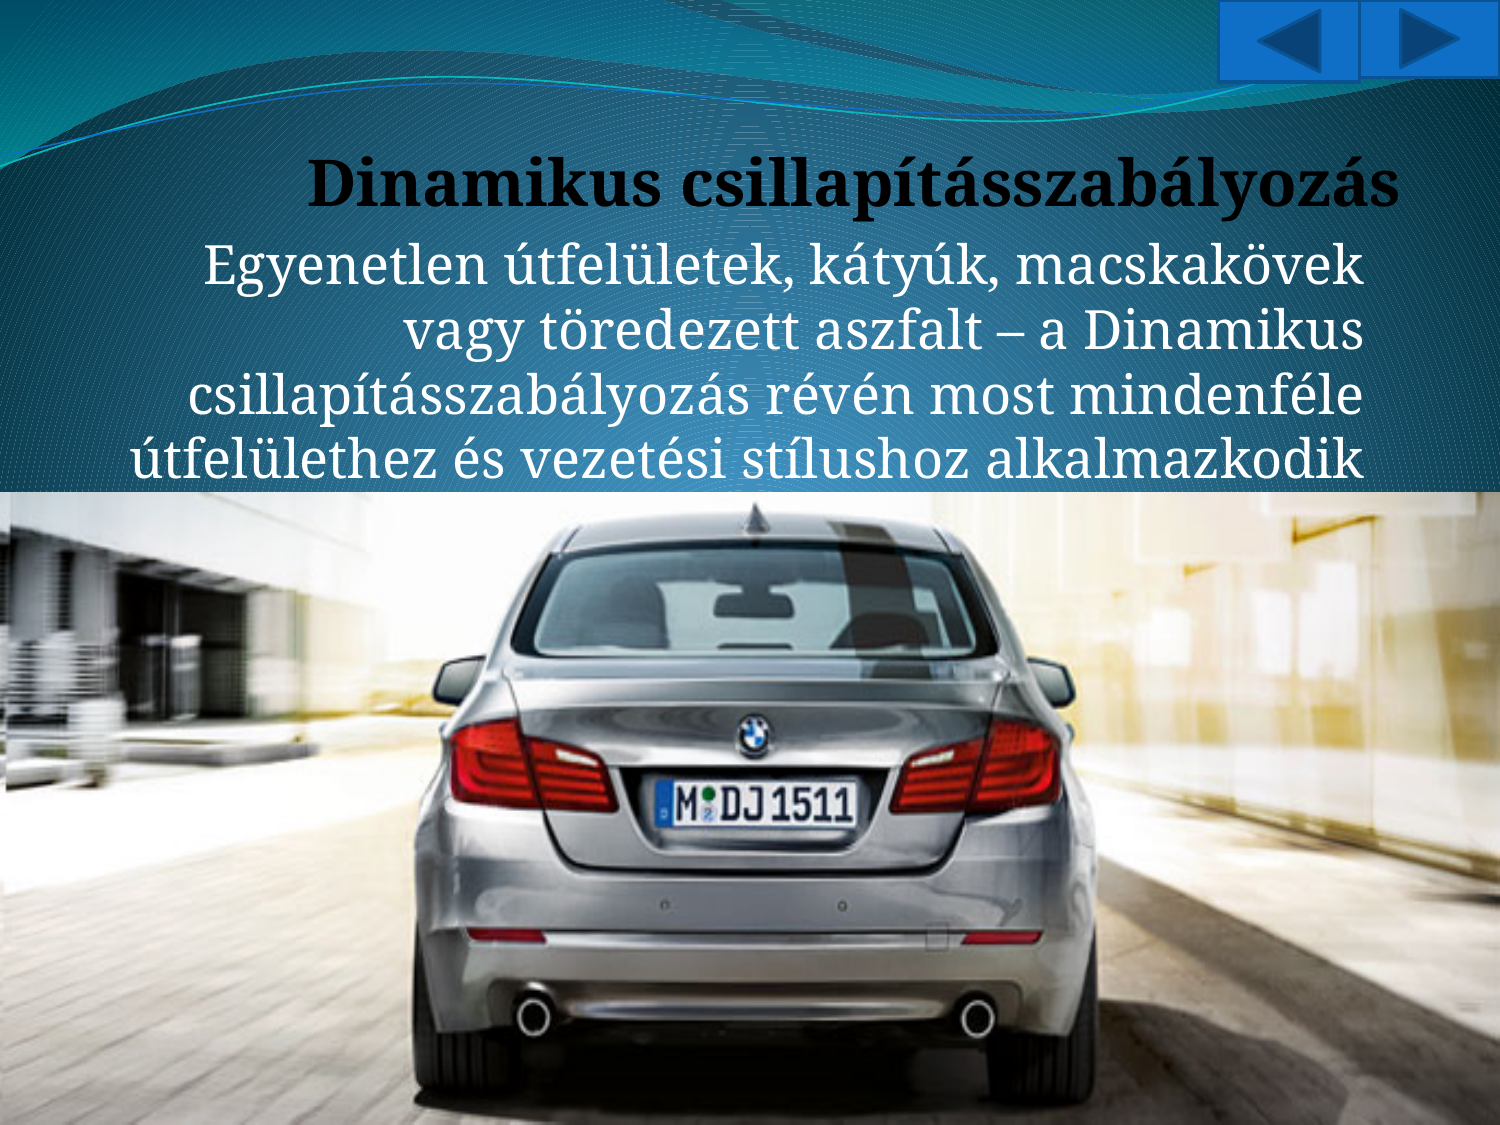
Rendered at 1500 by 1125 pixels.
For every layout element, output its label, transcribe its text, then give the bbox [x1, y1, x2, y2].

text_box [1361, 0, 1500, 79]
text_box [1217, 0, 1361, 84]
subtitle Egyenetlen útfelületek, kátyúk, macskakövek vagy töredezett aszfalt – a Dinamikus csillapításszabályozás révén most mindenféle útfelülethez és vezetési stílushoz alkalmazkodik a futómű [87, 222, 1376, 485]
title Dinamikus csillapításszabályozás [212, 140, 1500, 340]
picture [0, 491, 1500, 1125]
